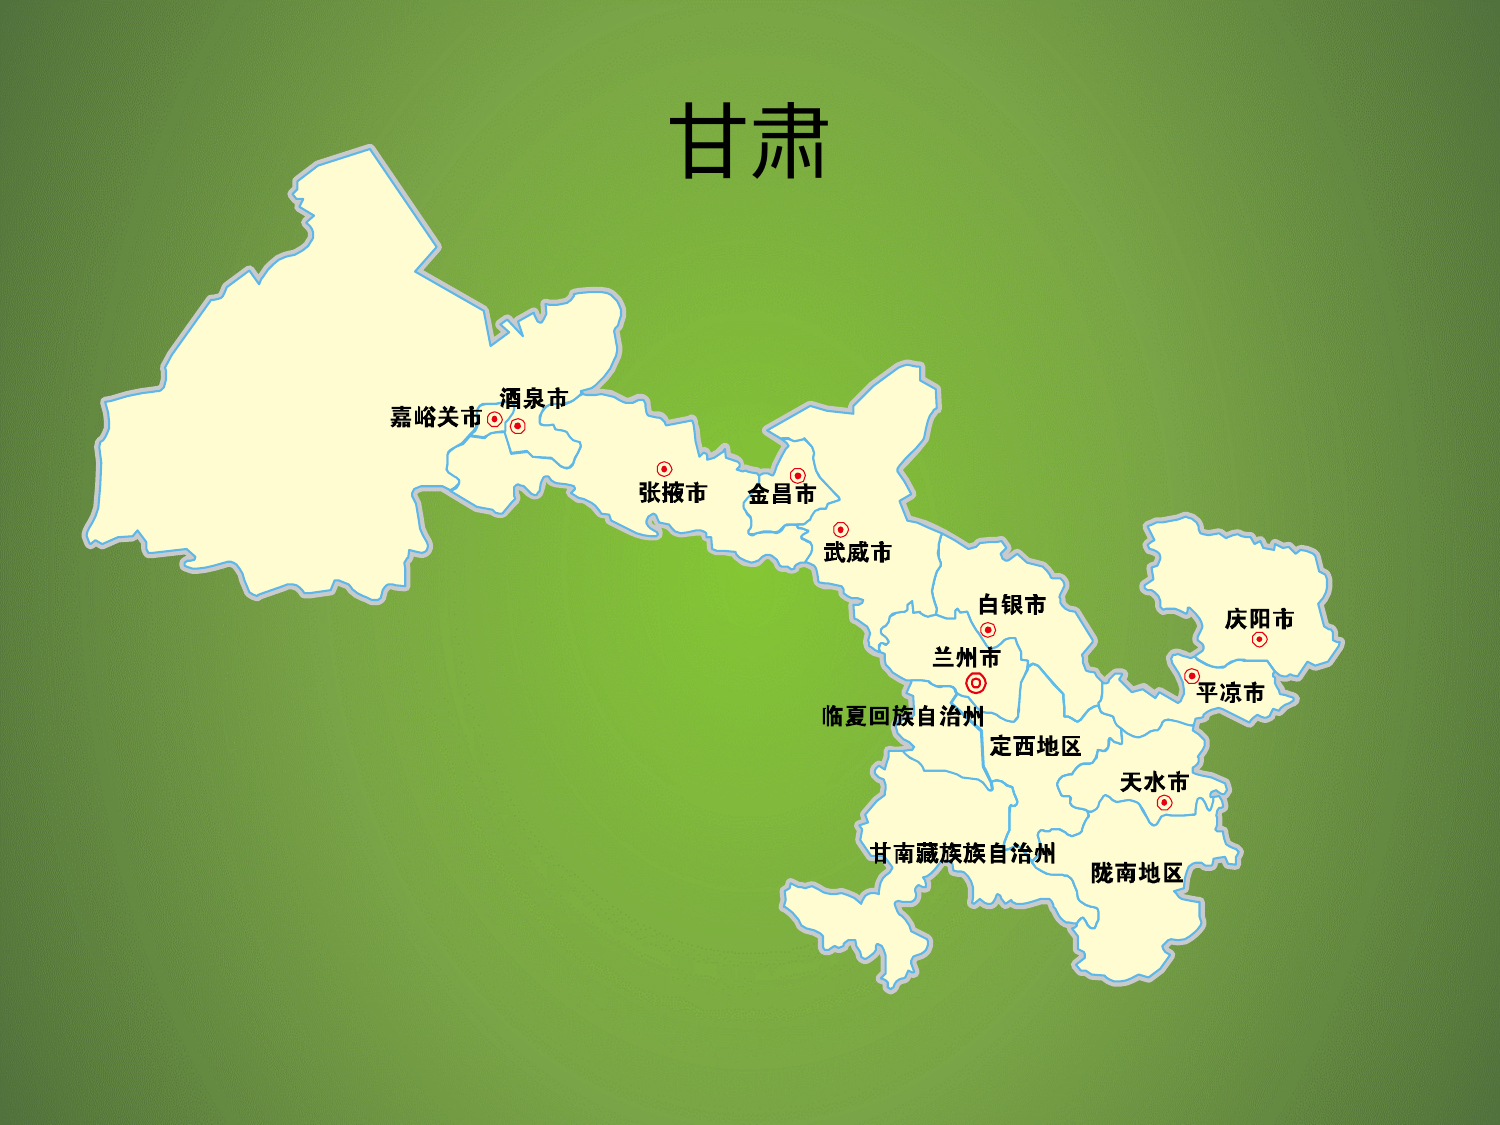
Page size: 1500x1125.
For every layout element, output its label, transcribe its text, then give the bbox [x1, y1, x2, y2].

text_box [0, 0, 1500, 1125]
title 甘肃 [75, 45, 1425, 233]
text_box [76, 136, 1353, 1002]
